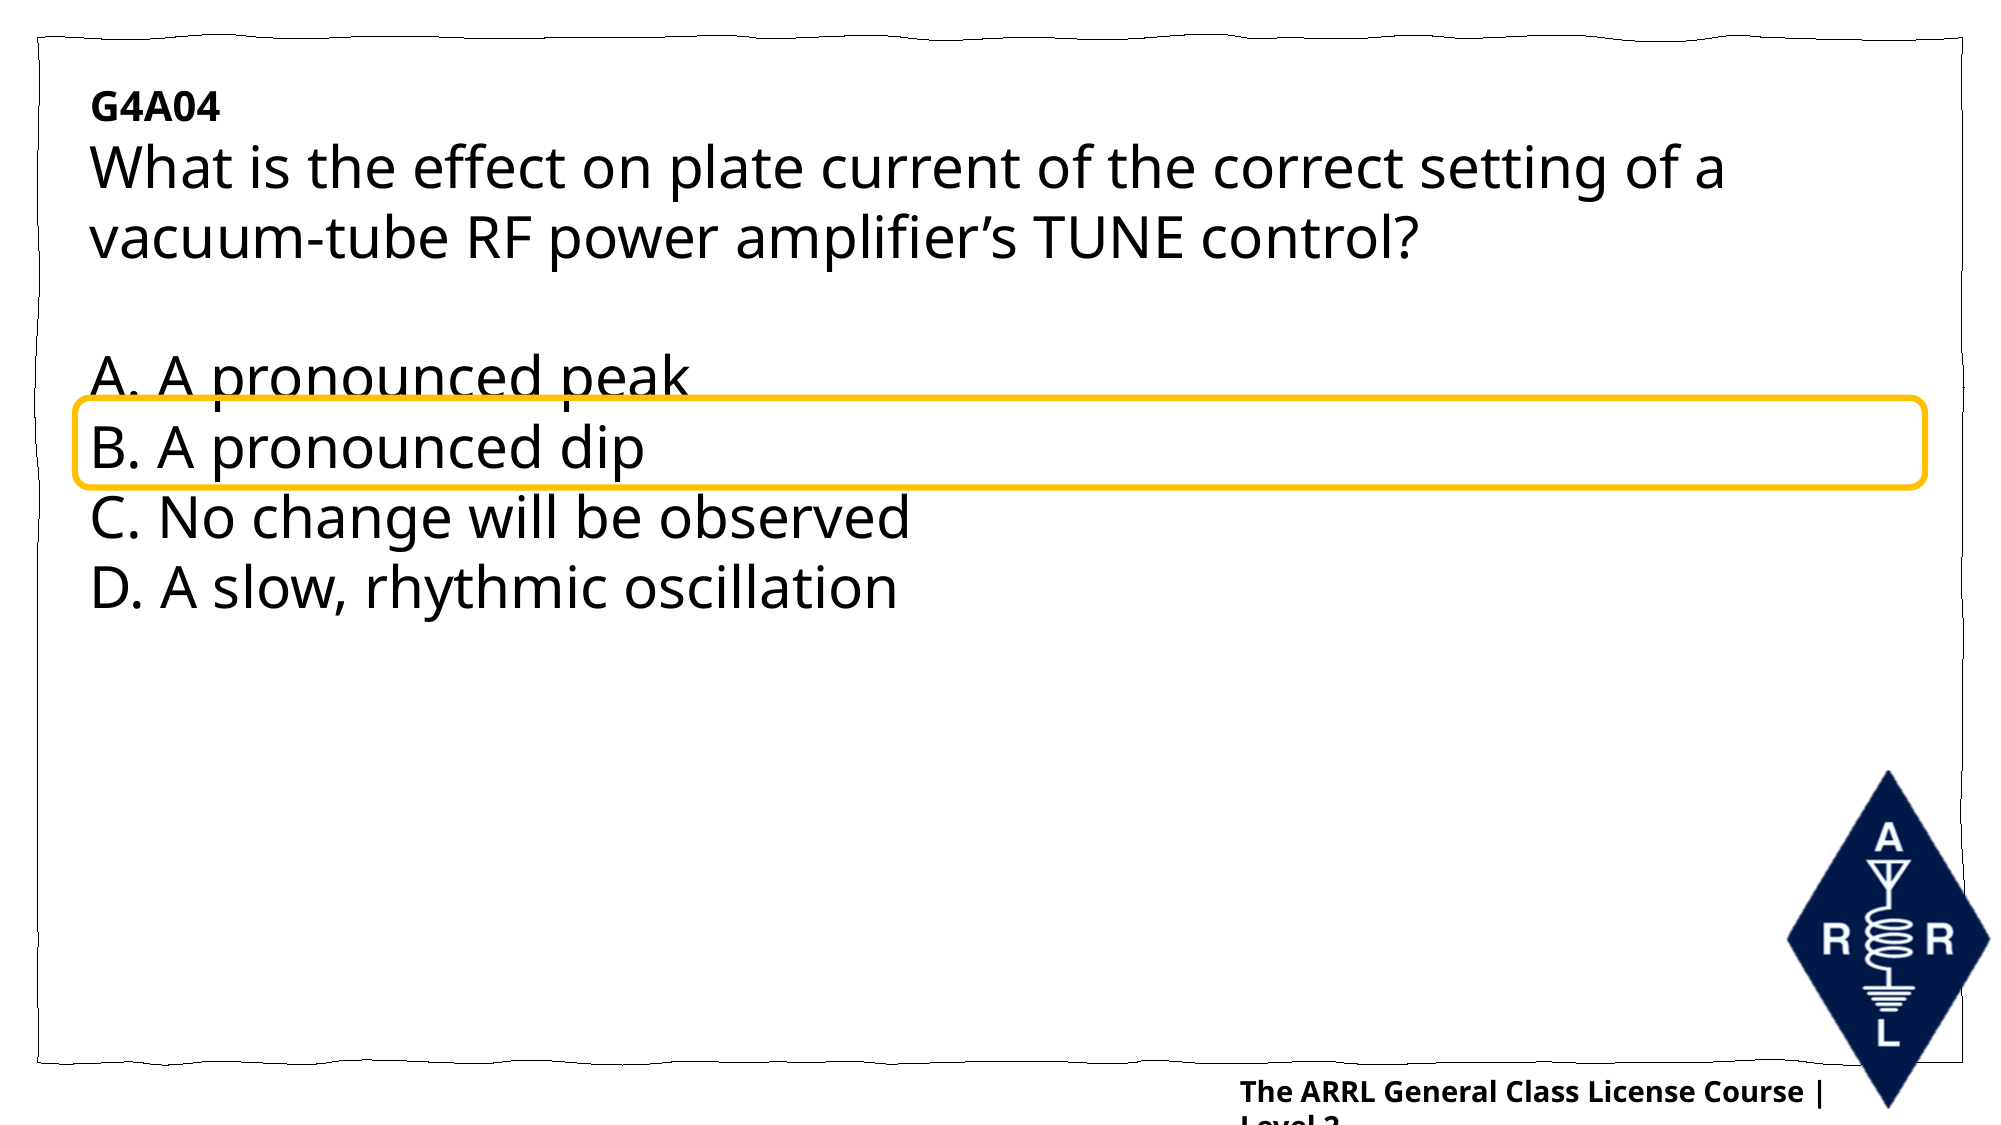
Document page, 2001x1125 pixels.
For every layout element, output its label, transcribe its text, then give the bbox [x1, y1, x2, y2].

text_box [73, 396, 1927, 489]
picture [1773, 752, 1999, 1125]
text_box G4A04 What is the effect on plate current of the correct setting of a vacuum-tube RF power amplifier’s TUNE control? A. A pronounced peak B. A pronounced dip C. No change will be observed D. A slow, rhythmic oscillation [75, 481, 1850, 628]
text_box G4A04 What is the effect on plate current of the correct setting of a vacuum-tube RF power amplifier’s TUNE control? A. A pronounced peak B. A pronounced dip C. No change will be observed D. A slow, rhythmic oscillation [75, 72, 1850, 404]
